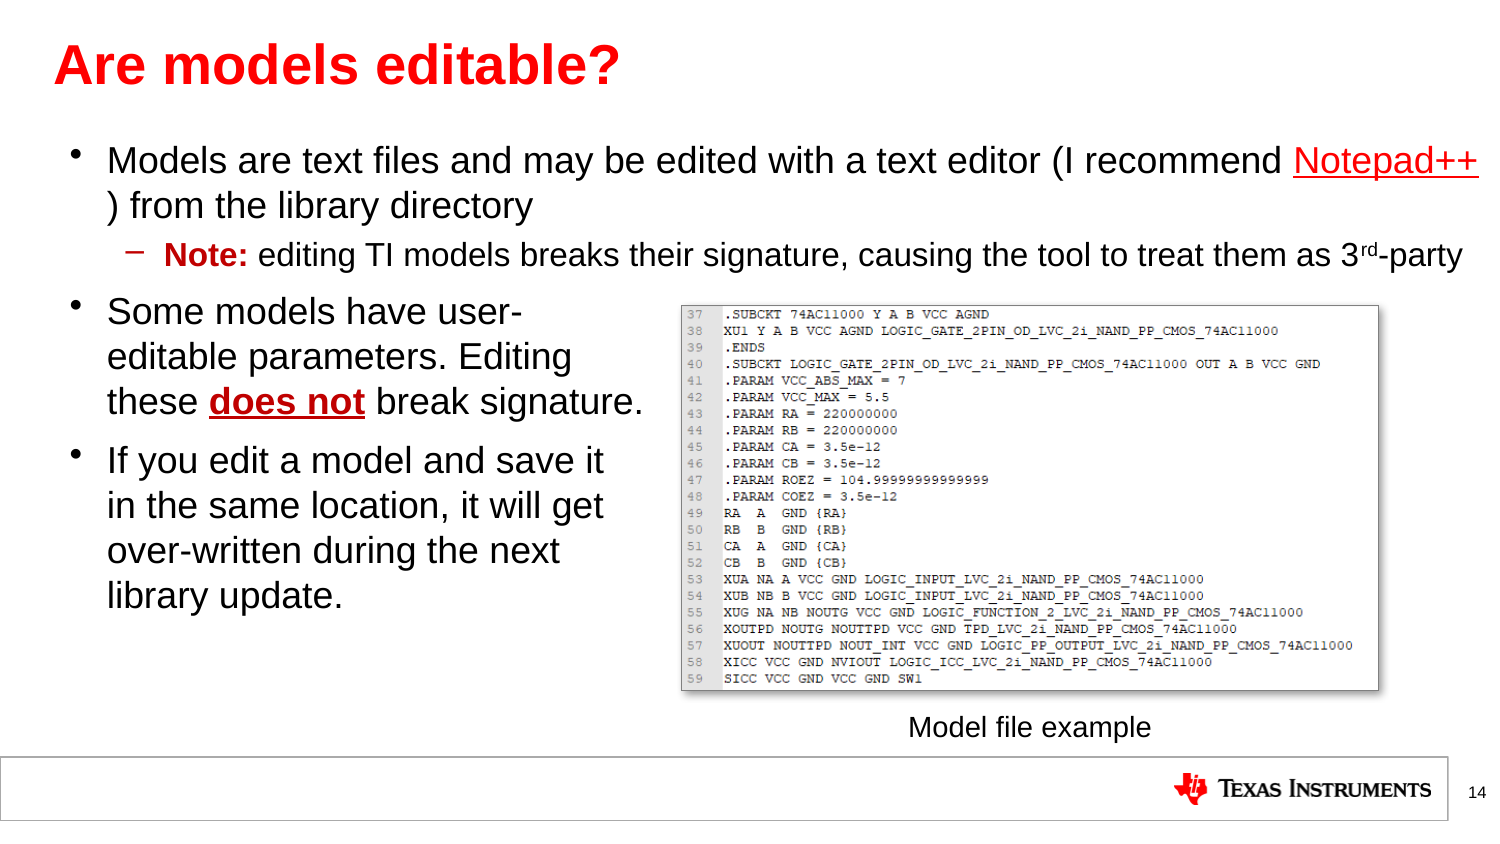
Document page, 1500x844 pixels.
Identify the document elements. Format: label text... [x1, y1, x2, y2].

picture [1174, 801, 1431, 805]
slide_number 14 [1151, 774, 1500, 801]
list Models are text files and may be edited with a text editor (I recommend Notepad++) from the library directory Note: editing TI models breaks their signature, causing the tool to treat them as 3rd-party Some models have user- editable parameters. Editing these does not break signature. If you edit a model and save it in the same location, it will get over-written during the next library update. [54, 128, 1500, 738]
picture [680, 304, 1380, 691]
title Are models editable? [37, 17, 1426, 119]
text_box Model file example [893, 700, 1167, 751]
